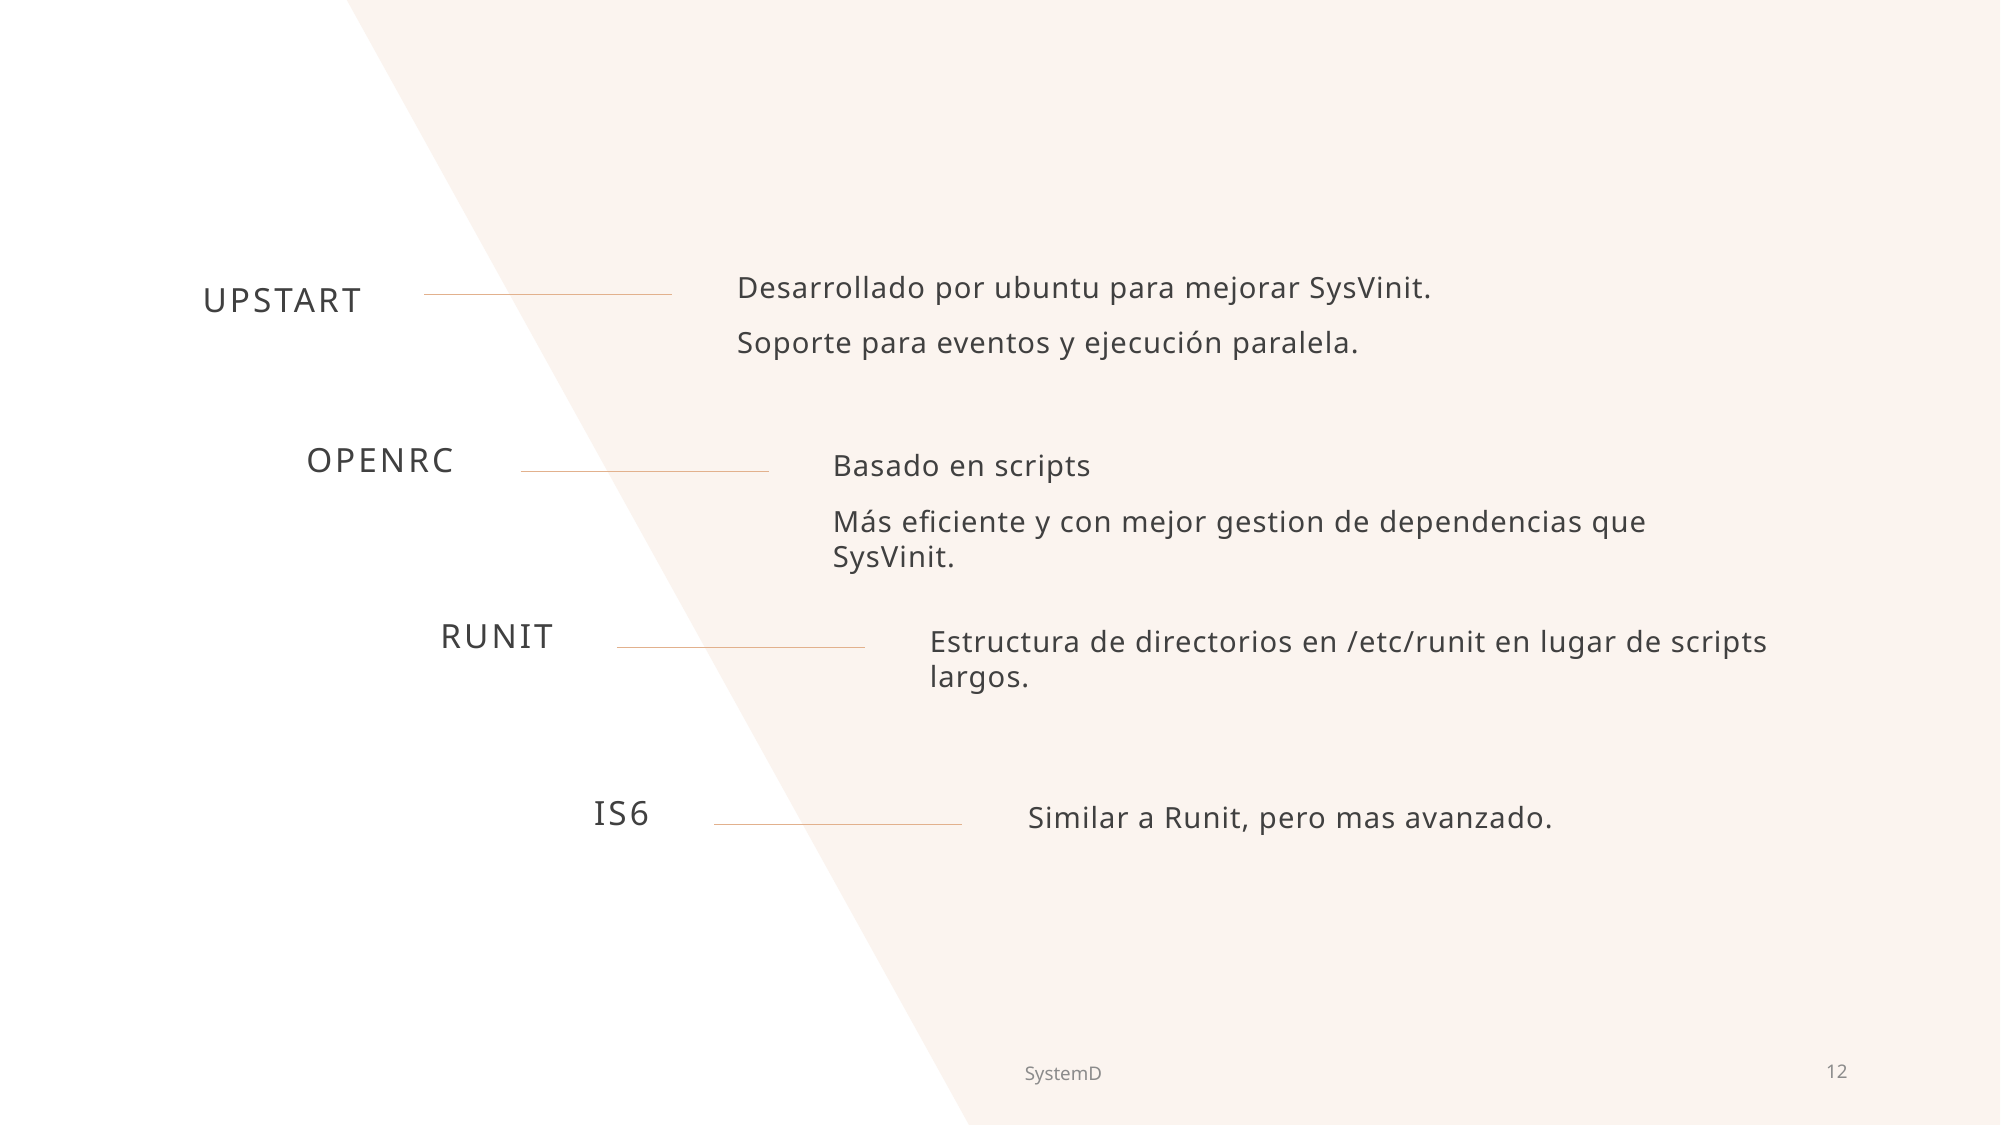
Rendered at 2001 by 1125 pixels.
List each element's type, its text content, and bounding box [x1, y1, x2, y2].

list Basado en scripts Más eficiente y con mejor gestion de dependencias que SysVinit. [817, 440, 1727, 606]
list Estructura de directorios en /etc/runit en lugar de scripts largos. [914, 616, 1824, 782]
footer SystemD [1009, 1042, 1307, 1103]
list openrc [117, 419, 469, 504]
list upstart [24, 259, 376, 345]
list Desarrollado por ubuntu para mejorar SysVinit. Soporte para eventos y ejecución paralela. [722, 261, 1631, 428]
slide_number 12 [1773, 1042, 1863, 1103]
list Similar a Runit, pero mas avanzado. [1013, 791, 1922, 958]
list is6 [312, 772, 664, 858]
list runit [216, 596, 568, 681]
